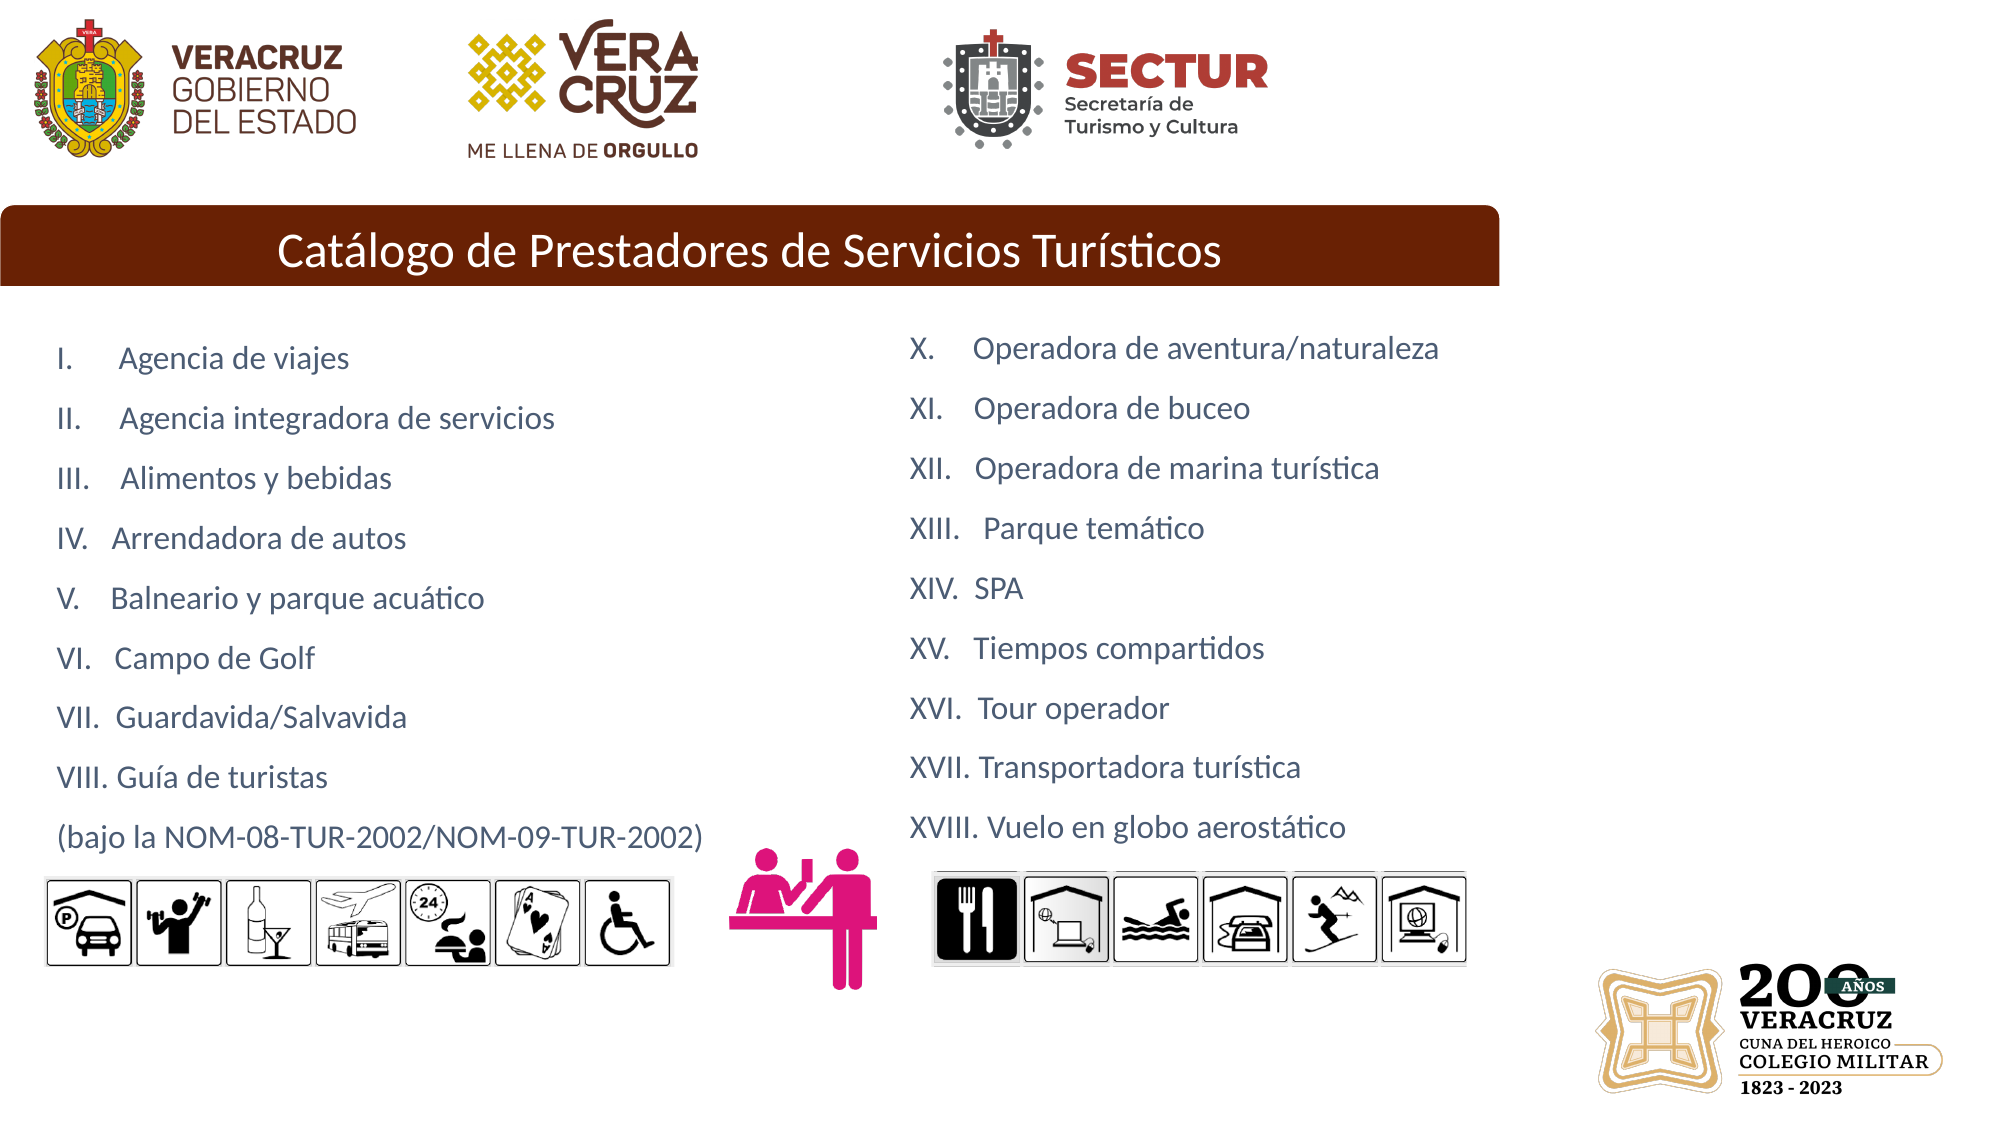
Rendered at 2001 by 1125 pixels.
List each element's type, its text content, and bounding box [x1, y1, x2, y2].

text_box Catálogo de Prestadores de Servicios Turísticos [0, 204, 1501, 288]
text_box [43, 848, 1467, 990]
picture [34, 19, 699, 158]
text_box X. Operadora de aventura/naturaleza XI. Operadora de buceo XII. Operadora de marina turística XIII. Parque temático XIV. SPA XV. Tiempos compartidos XVI. Tour operador XVII. Transportadora turística XVIII. Vuelo en globo aerostático [895, 299, 1655, 853]
picture [1556, 952, 1984, 1125]
text_box I. Agencia de viajes II. Agencia integradora de servicios III. Alimentos y bebidas IV. Arrendadora de autos V. Balneario y parque acuático VI. Campo de Golf VII. Guardavida/Salvavida VIII. Guía de turistas (bajo la NOM-08-TUR-2002/NOM-09-TUR-2002) IX. Hospedaje [41, 309, 802, 923]
picture [915, 0, 1295, 236]
